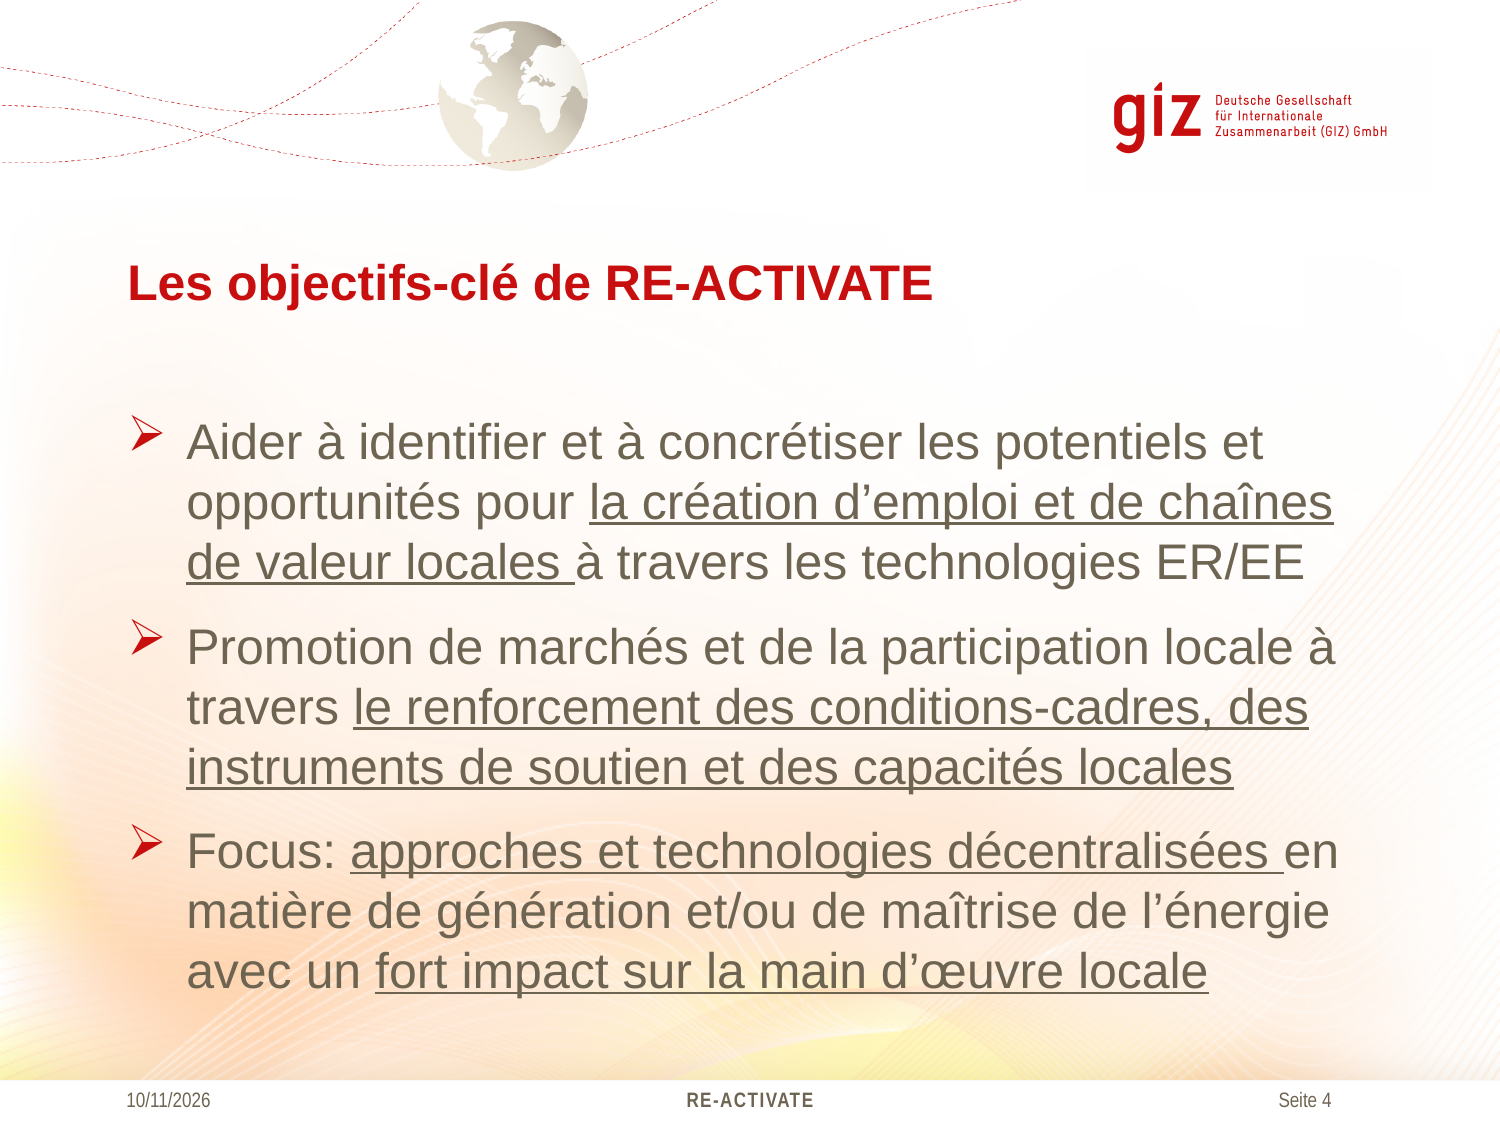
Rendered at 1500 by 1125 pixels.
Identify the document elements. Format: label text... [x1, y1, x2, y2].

title Les objectifs-clé de RE-ACTIVATE [111, 243, 1389, 345]
picture [0, 959, 1500, 1081]
list Aider à identifier et à concrétiser les potentiels et opportunités pour la création d’emploi et de chaînes de valeur locales à travers les technologies ER/EE Promotion de marchés et de la participation locale à travers le renforcement des conditions-cadres, des instruments de soutien et des capacités locales Focus: approches et technologies décentralisées en matière de génération et/ou de maîtrise de l’énergie avec un fort impact sur la main d’œuvre locale [111, 401, 1389, 1028]
picture [0, 0, 1500, 194]
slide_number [111, 1079, 325, 1121]
footer RE-ACTIVATE [469, 1079, 1031, 1121]
